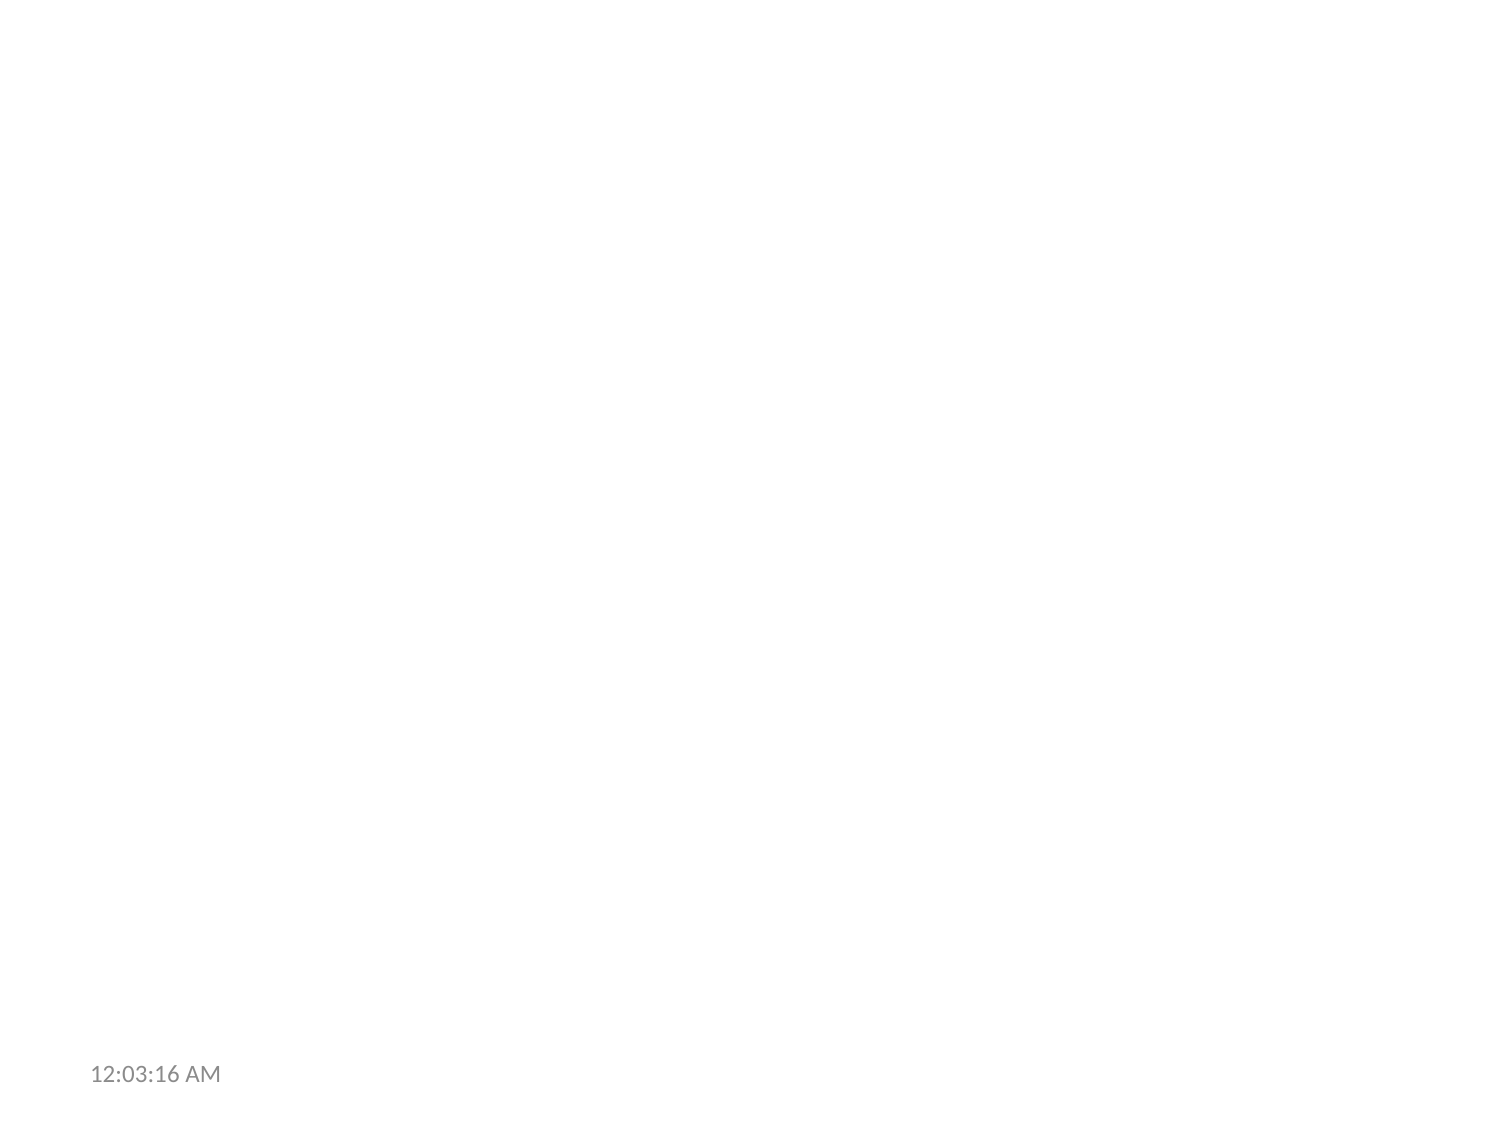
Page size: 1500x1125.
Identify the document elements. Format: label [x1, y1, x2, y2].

slide_number [75, 1042, 425, 1103]
